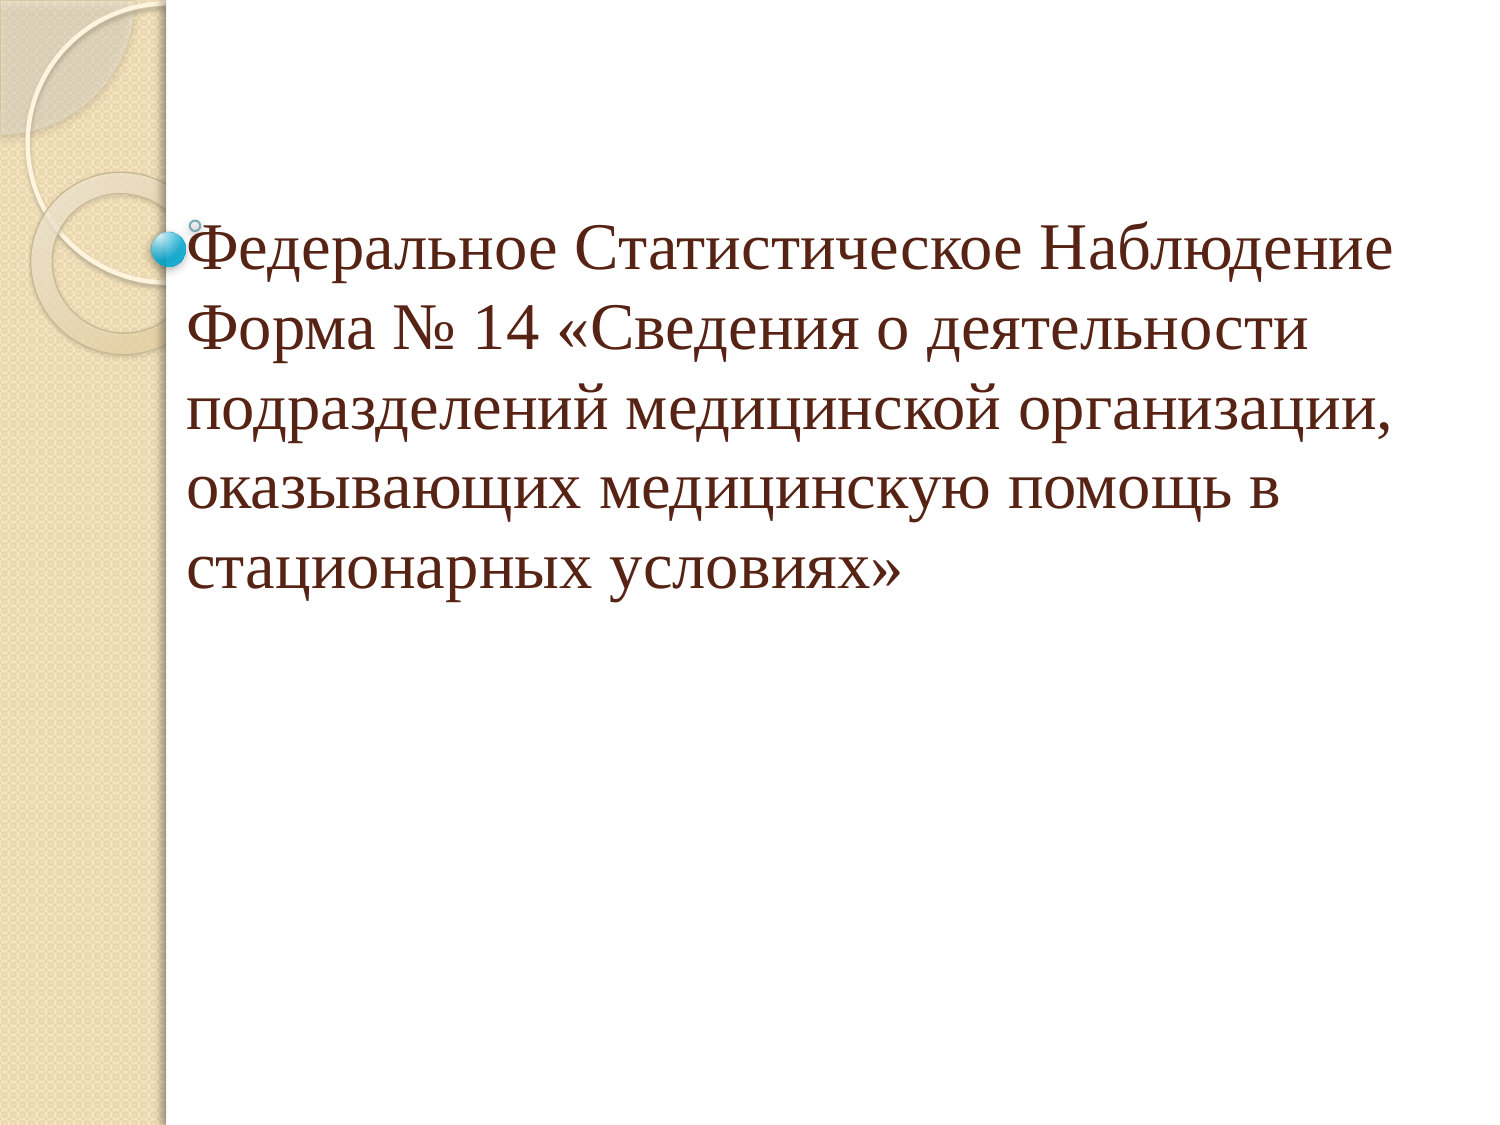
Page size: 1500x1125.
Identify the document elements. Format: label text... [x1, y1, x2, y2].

title Федеральное Статистическое Наблюдение Форма № 14 «Сведения о деятельности подразделений медицинской организации, оказывающих медицинскую помощь в стационарных условиях» [171, 59, 1450, 610]
